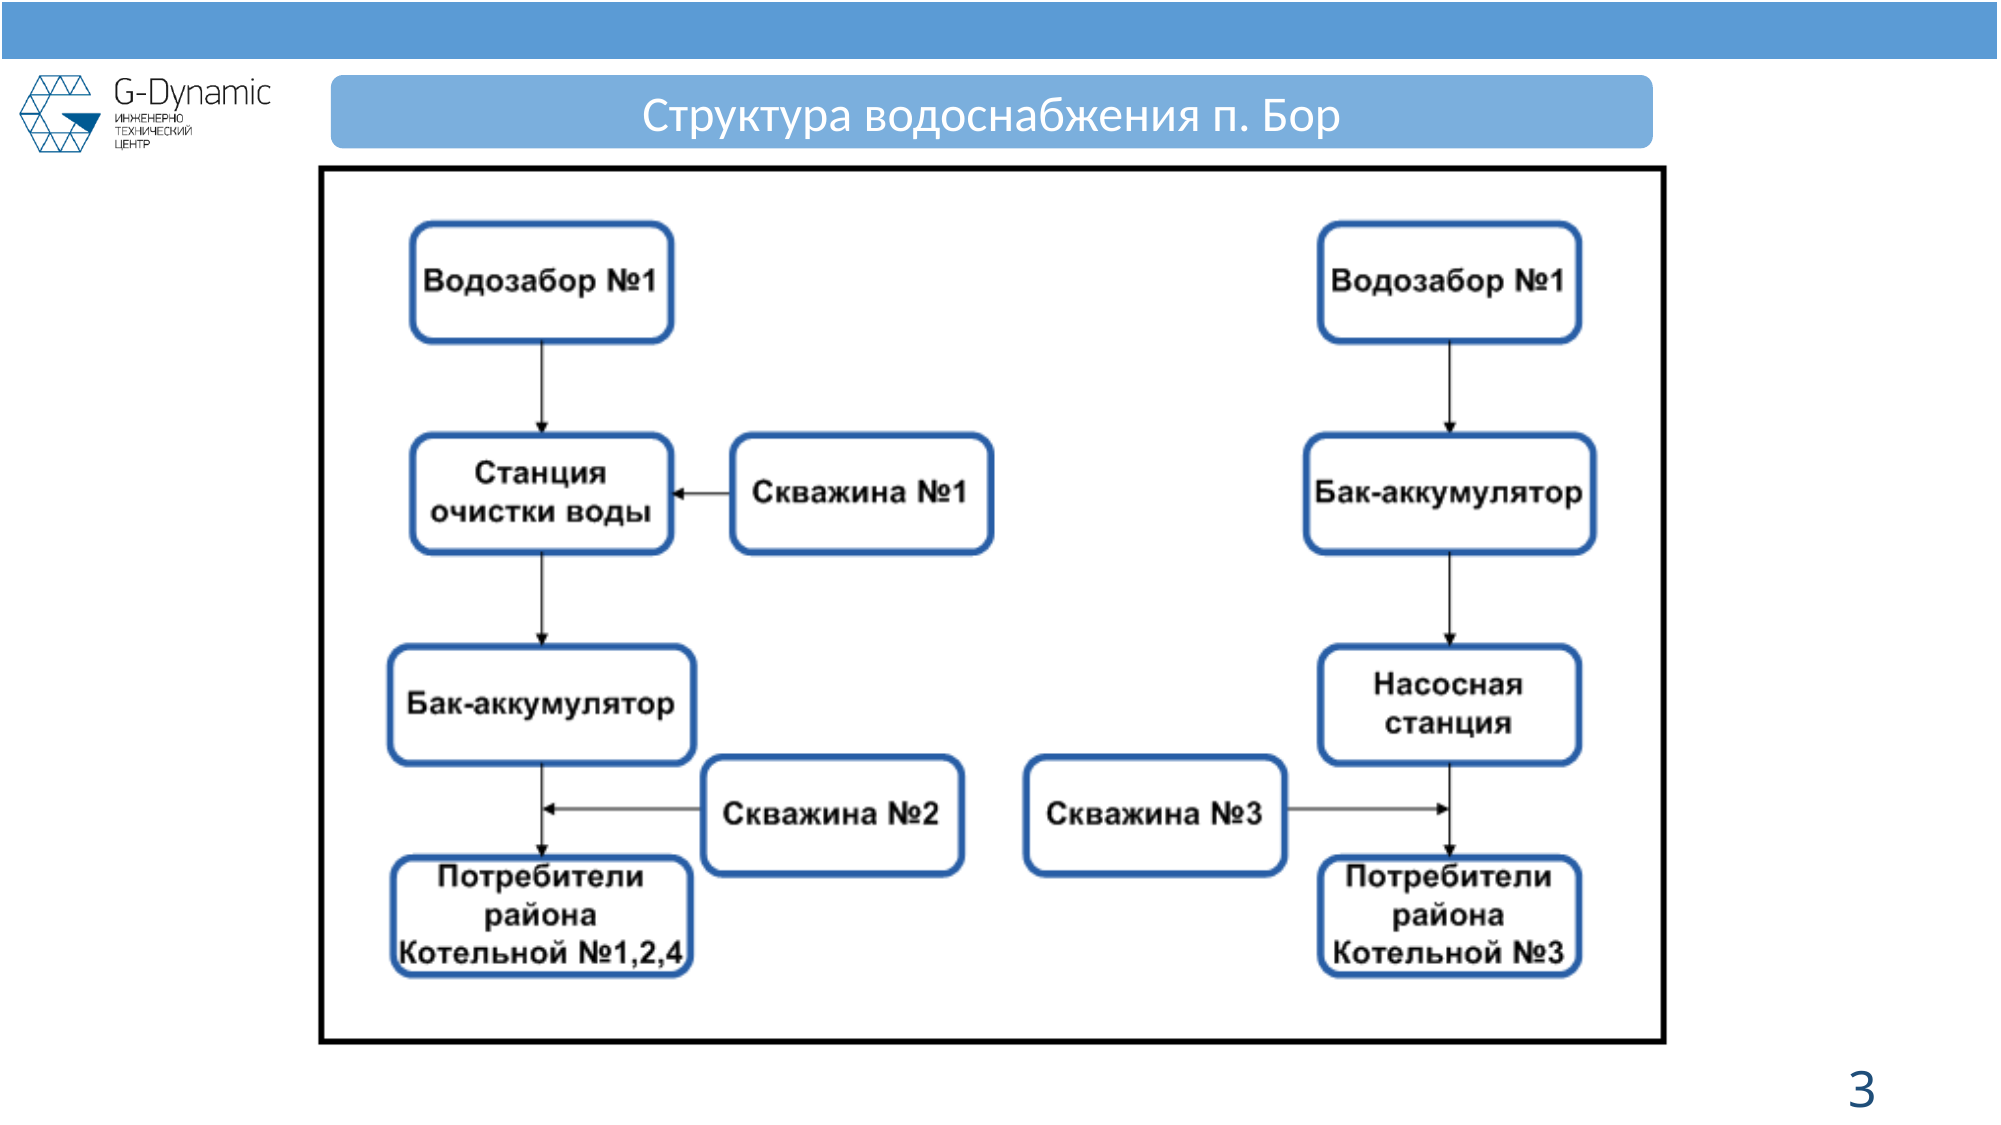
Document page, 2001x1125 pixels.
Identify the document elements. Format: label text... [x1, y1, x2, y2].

slide_number 3 [1541, 1024, 1892, 1125]
picture [0, 52, 292, 174]
picture [311, 160, 1673, 1049]
table_header [2, 2, 1997, 59]
text_box Структура водоснабжения п. Бор [329, 73, 1654, 150]
